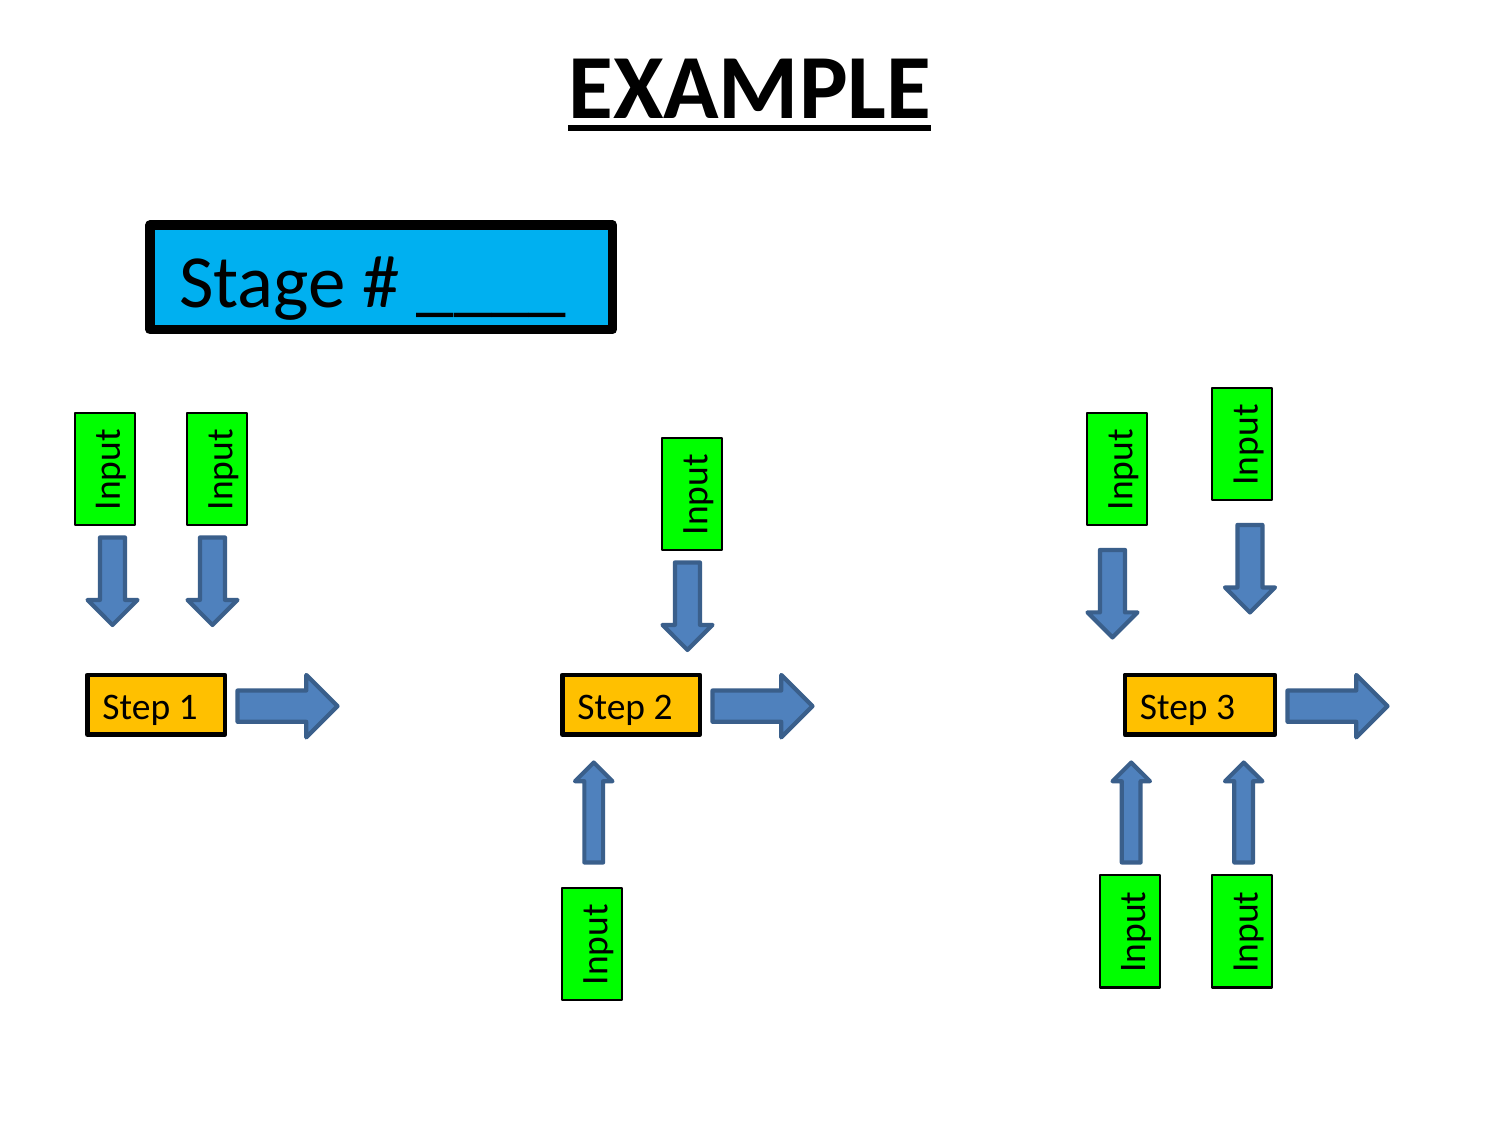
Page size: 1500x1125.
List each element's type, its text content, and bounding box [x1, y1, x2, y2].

text_box EXAMPLE [0, 0, 1500, 145]
text_box [1085, 547, 1140, 640]
text_box [1223, 522, 1277, 615]
text_box [185, 535, 240, 628]
text_box Input [1099, 875, 1160, 988]
text_box Input [562, 887, 623, 1000]
text_box [660, 560, 715, 653]
text_box Input [1212, 387, 1273, 501]
text_box Step 1 [87, 674, 225, 735]
text_box [85, 535, 140, 628]
text_box Input [1212, 875, 1273, 988]
text_box [235, 673, 340, 740]
text_box Input [74, 412, 135, 526]
text_box Input [187, 412, 248, 526]
text_box [1223, 760, 1265, 865]
text_box [1110, 760, 1152, 865]
text_box Stage # ____ [149, 224, 613, 330]
text_box Input [1087, 412, 1148, 526]
text_box Step 3 [1124, 674, 1275, 735]
text_box Step 2 [562, 674, 700, 735]
text_box [1285, 673, 1390, 740]
text_box [710, 673, 815, 740]
text_box Input [662, 437, 723, 550]
text_box [573, 760, 615, 865]
